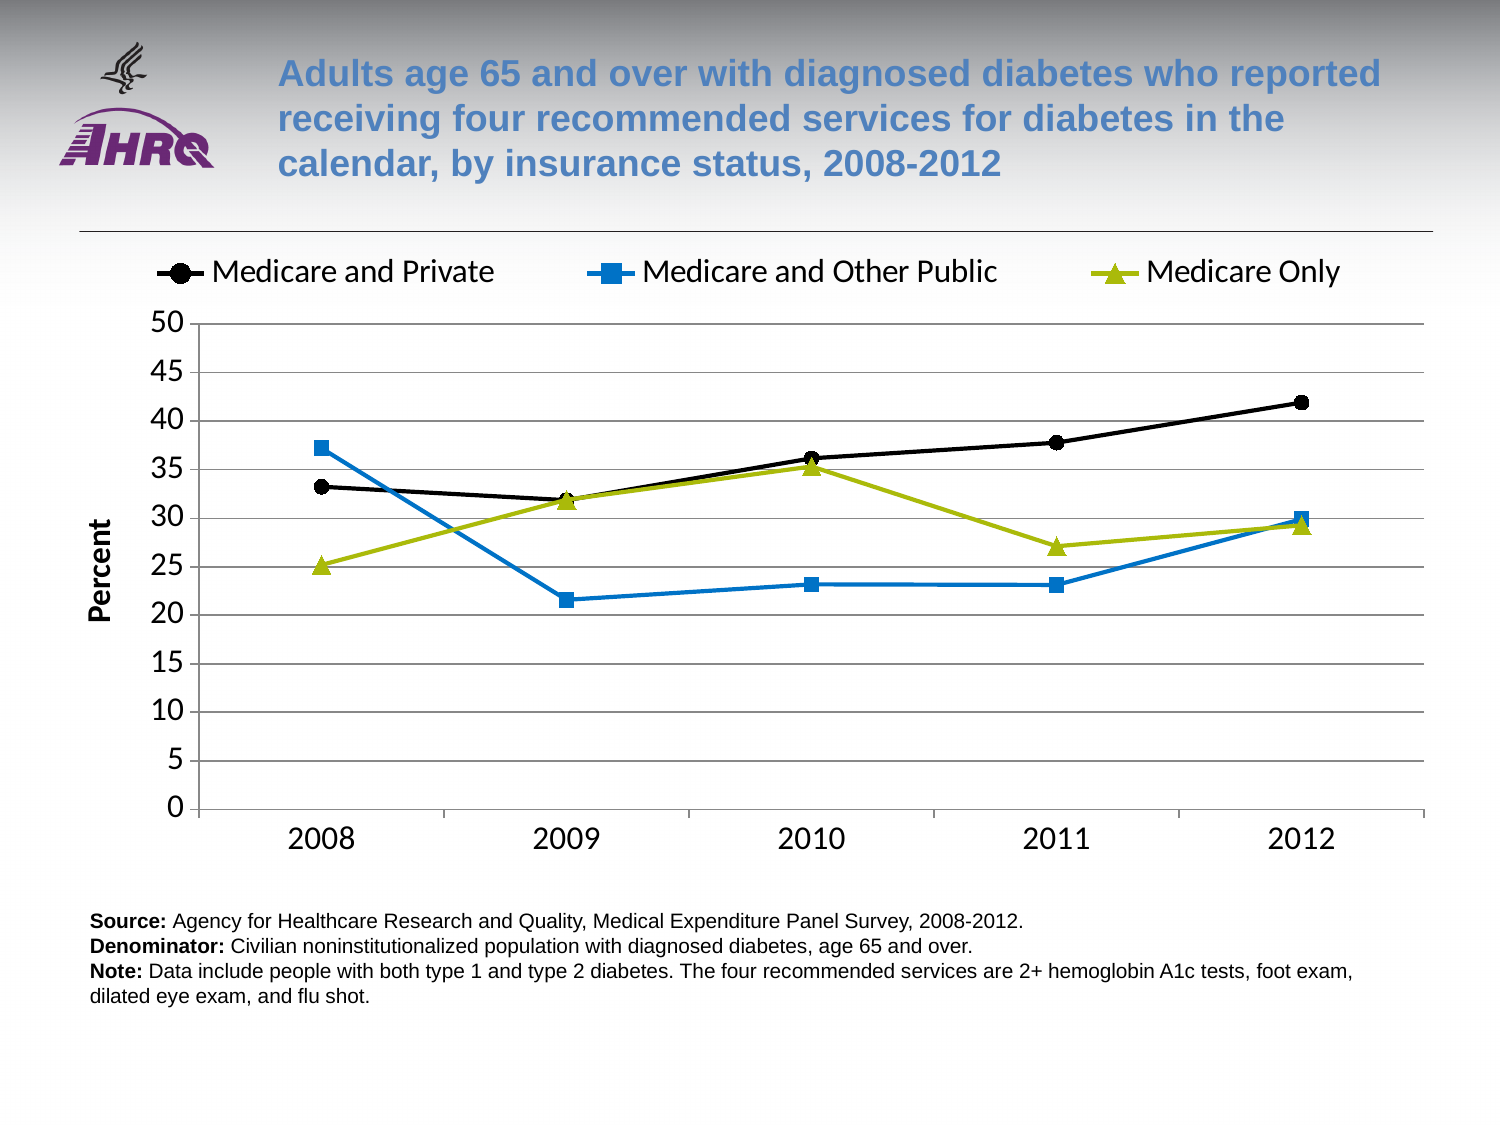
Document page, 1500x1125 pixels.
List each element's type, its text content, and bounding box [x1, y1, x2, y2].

picture [0, 0, 1500, 1125]
text_box Source: Agency for Healthcare Research and Quality, Medical Expenditure Panel Survey, 2008-2012. Denominator: Civilian noninstitutionalized population with diagnosed diabetes, age 65 and over. Note: Data include people with both type 1 and type 2 diabetes. The four recommended services are 2+ hemoglobin A1c tests, foot exam, dilated eye exam, and flu shot. [74, 899, 1425, 1015]
title Adults age 65 and over with diagnosed diabetes who reported receiving four recommended services for diabetes in the calendar, by insurance status, 2008-2012 [262, 45, 1425, 188]
chart [74, 239, 1426, 886]
